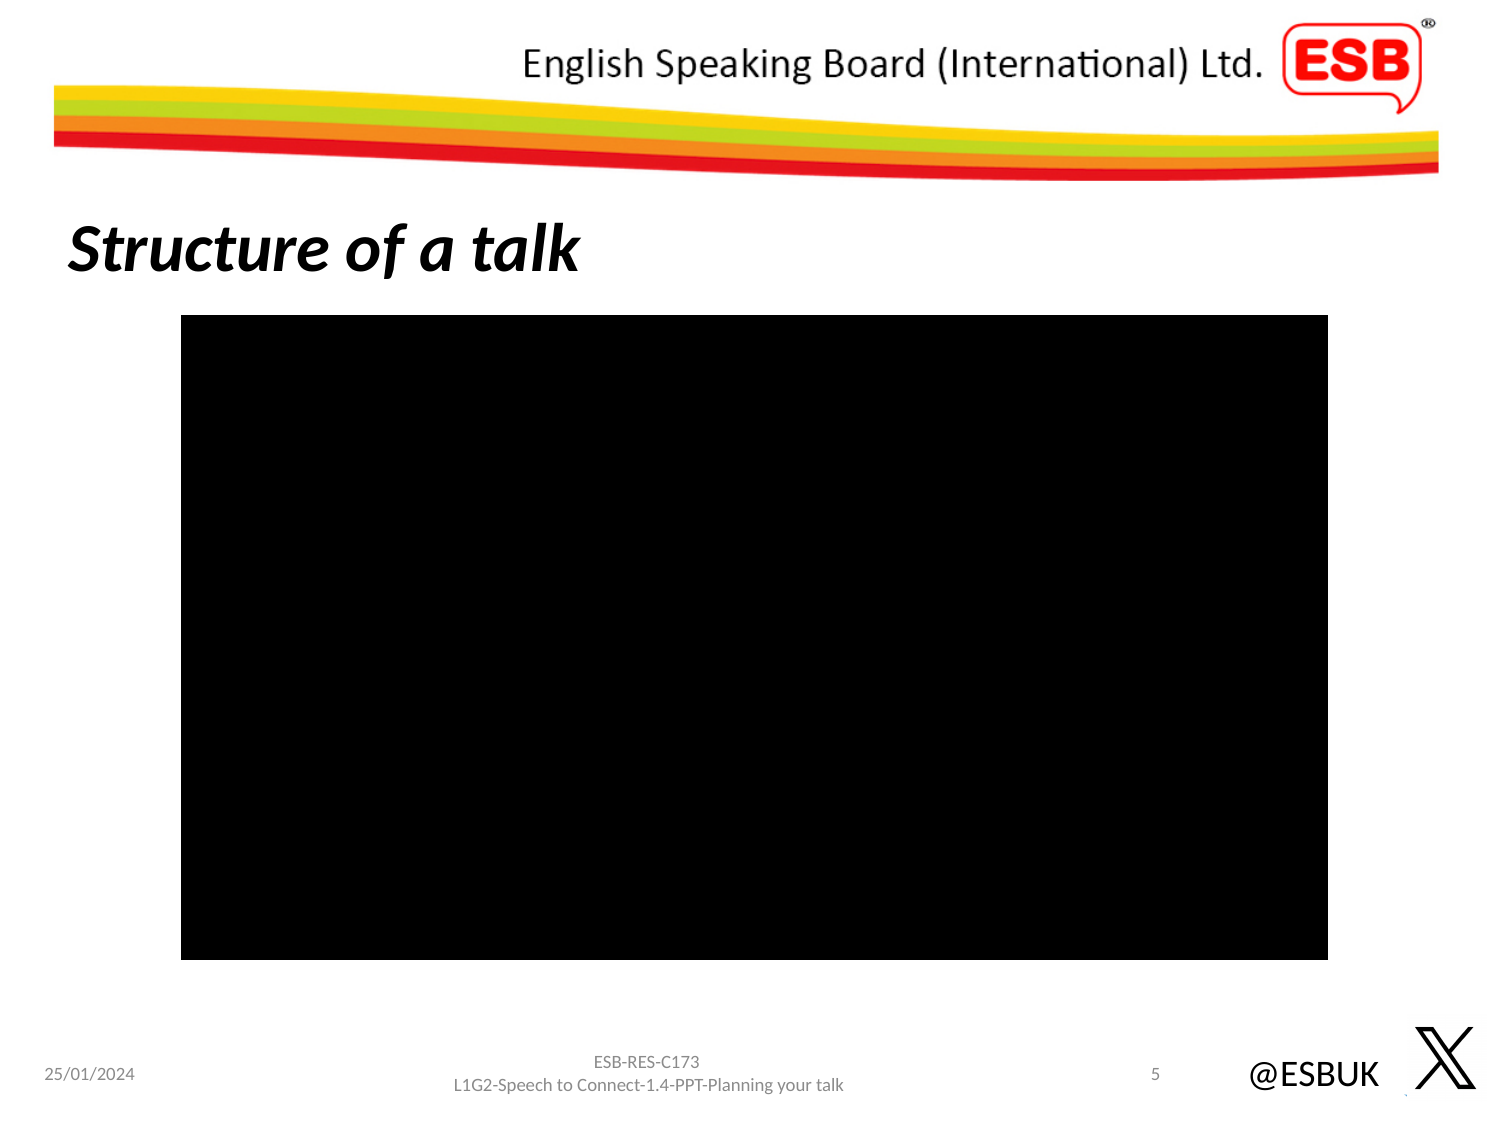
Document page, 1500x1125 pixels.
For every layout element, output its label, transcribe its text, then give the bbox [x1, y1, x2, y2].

footer ESB-RES-C173 L1G2-Speech to Connect-1.4-PPT-Planning your talk [395, 1042, 902, 1103]
title Structure of a talk [53, 184, 1347, 315]
picture [1404, 1014, 1487, 1102]
slide_number 5 [930, 1042, 1176, 1103]
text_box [180, 314, 1329, 961]
picture [0, 0, 1500, 189]
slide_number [29, 1042, 367, 1103]
